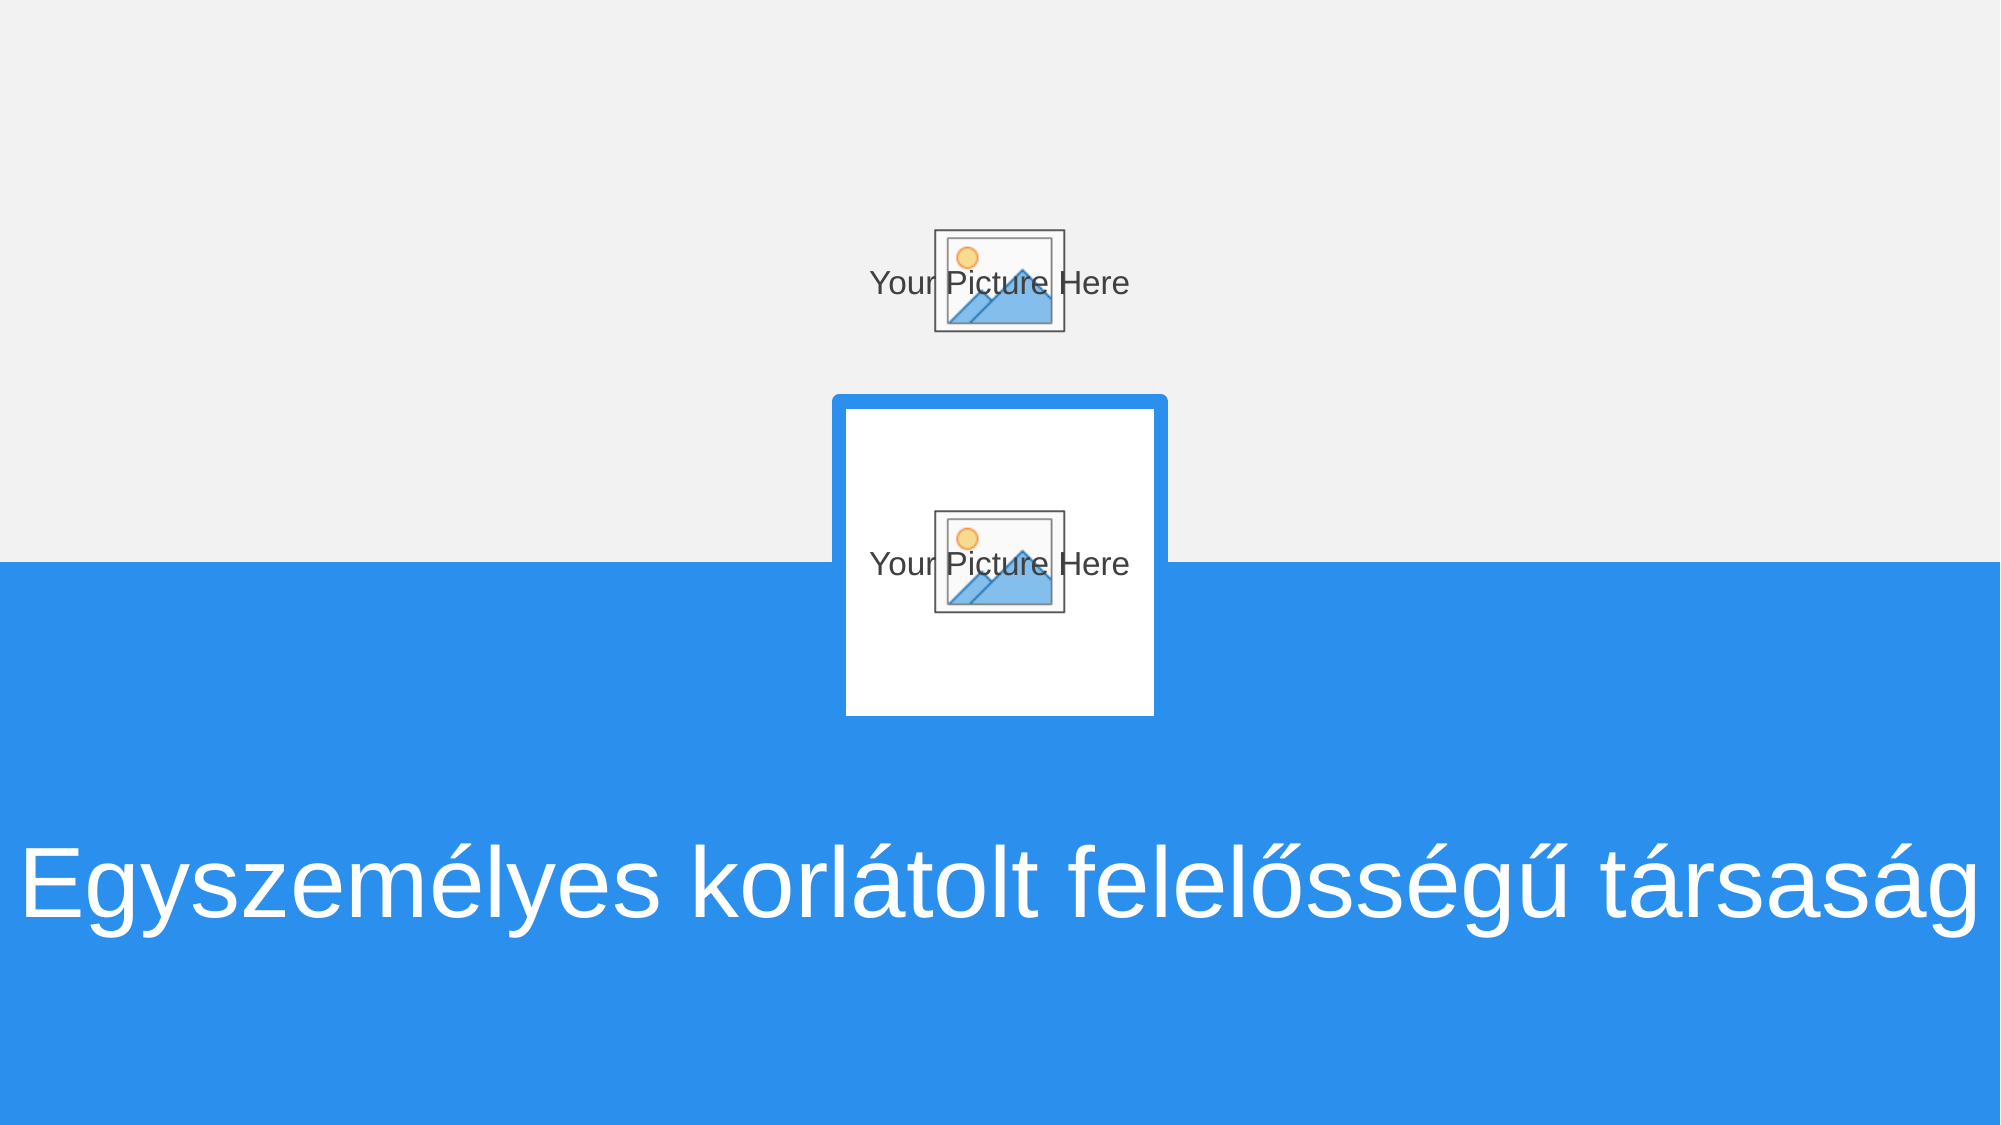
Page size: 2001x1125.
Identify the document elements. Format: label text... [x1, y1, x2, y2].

picture [0, 0, 2000, 717]
text_box Egyszemélyes korlátolt felelősségű társaság [1, 814, 2000, 941]
